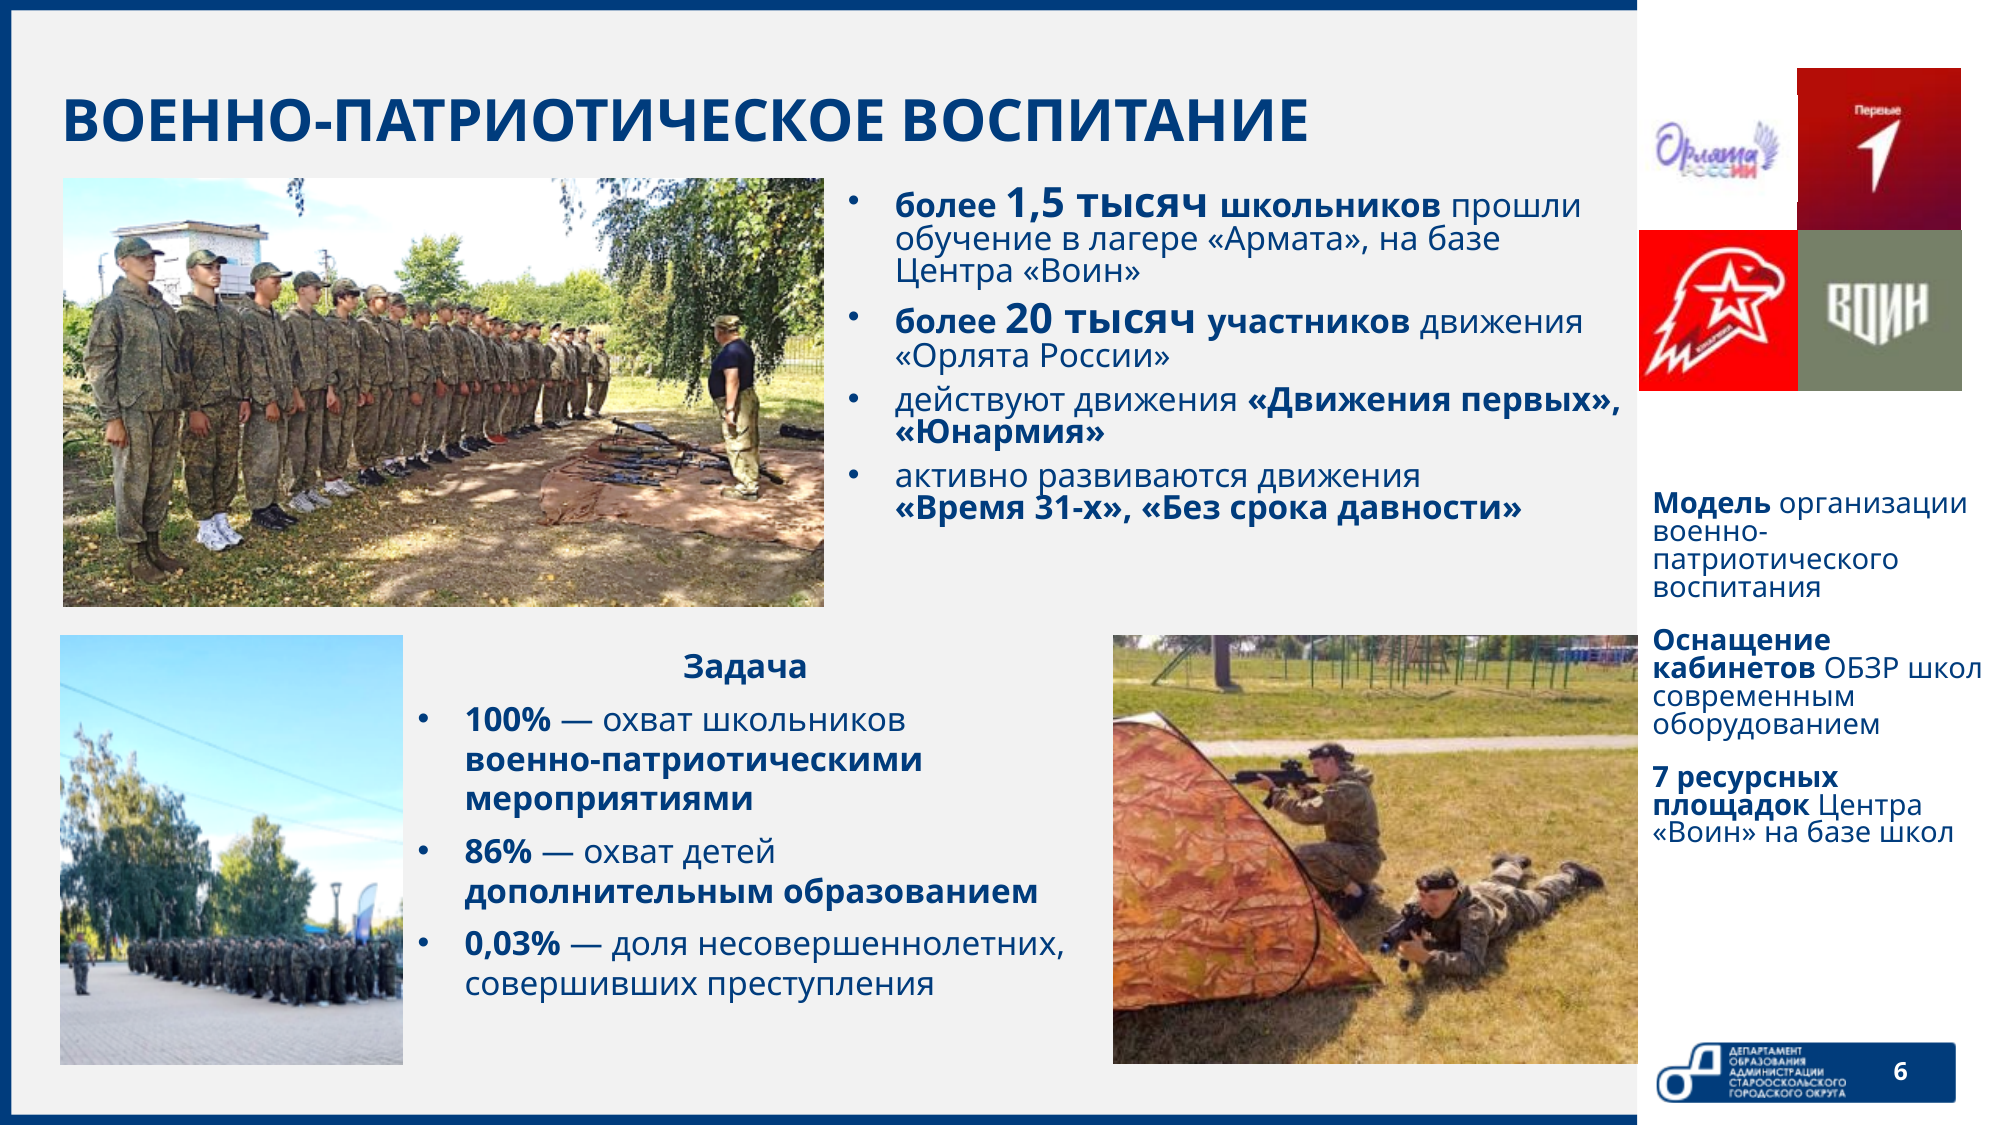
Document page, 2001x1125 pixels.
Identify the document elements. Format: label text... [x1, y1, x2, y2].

slide_number 6 [1877, 1050, 1924, 1096]
title военно-патриотическое ВОСПИТАНИЕ [60, 70, 1639, 179]
text_box Модель организации военно-патриотического воспитания Оснащение кабинетов ОБЗР школ современным оборудованием 7 ресурсных площадок Центра «Воин» на базе школ [1637, 484, 2000, 856]
text_box Задача 100% — охват школьников военно-патриотическими мероприятиями 86% — охват детей дополнительным образованием 0,03% — доля несовершеннолетних, совершивших преступления [403, 637, 1089, 1010]
picture [1657, 1043, 1955, 1102]
picture [63, 178, 824, 607]
picture [1113, 635, 1638, 1064]
picture [60, 635, 403, 1065]
text_box более 1,5 тысяч школьников прошли обучение в лагере «Армата», на базе Центра «Воин» более 20 тысяч участников движения «Орлята России» действуют движения «Движения первых», «Юнармия» активно развиваются движения «Время 31-х», «Без срока давности» [833, 177, 1638, 534]
picture [1639, 66, 1962, 391]
